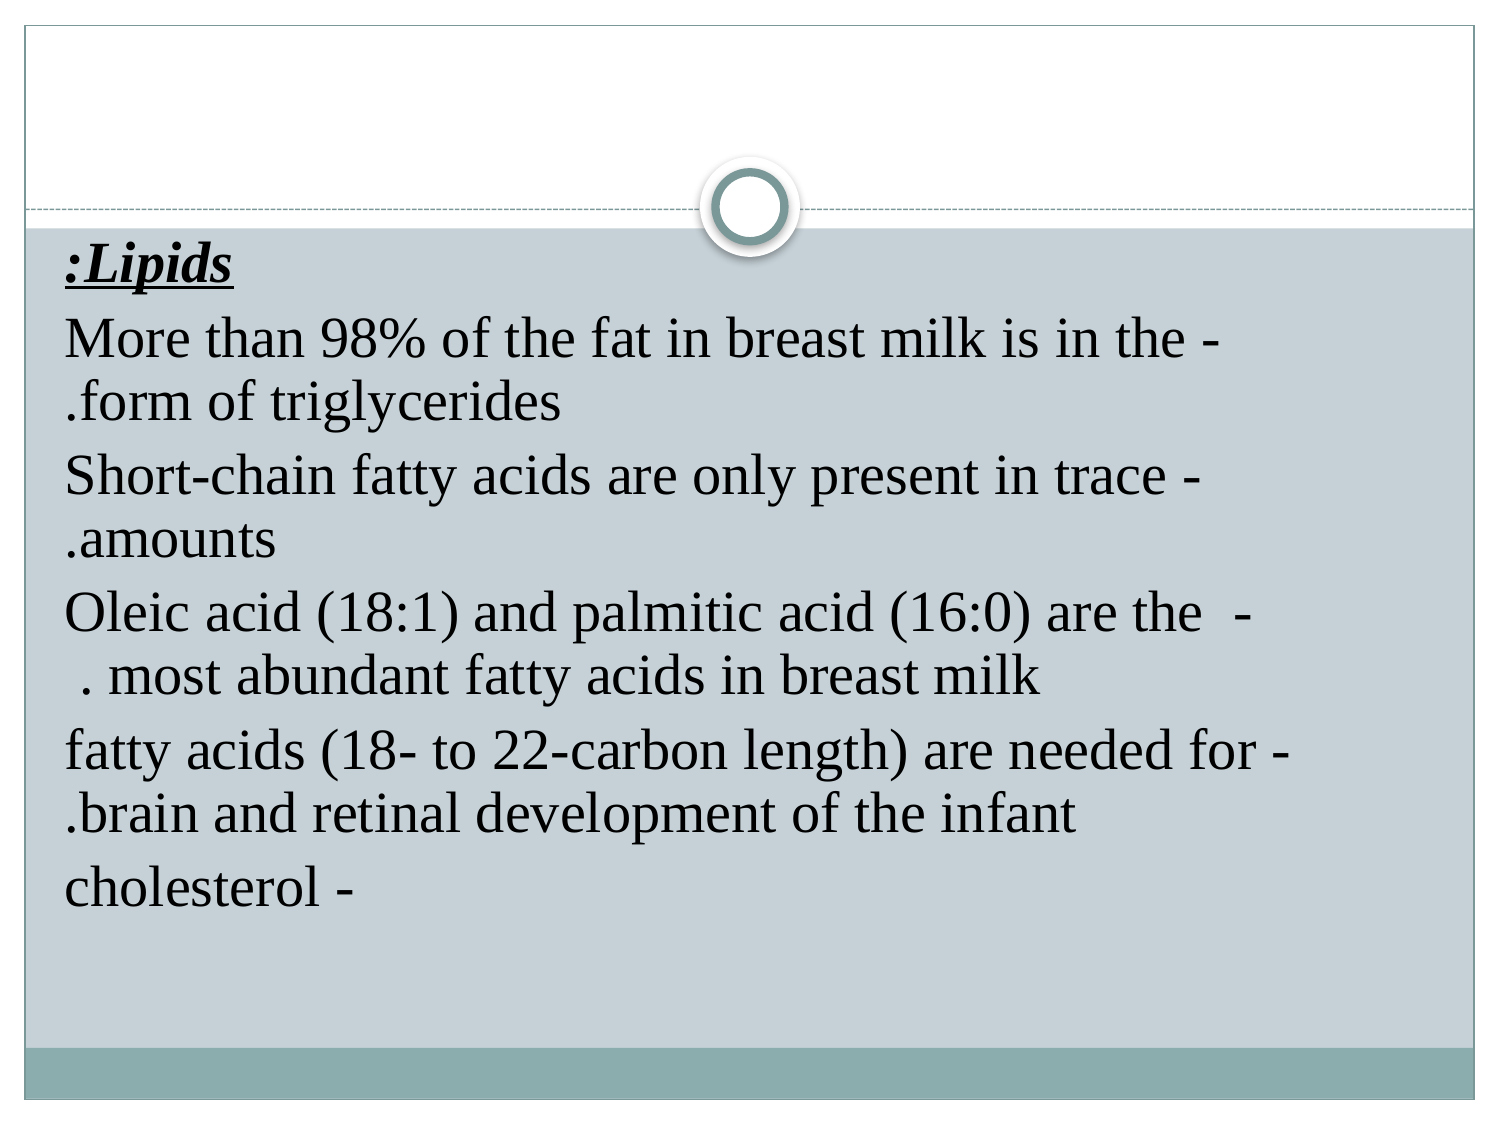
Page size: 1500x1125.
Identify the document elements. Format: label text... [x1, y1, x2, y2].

list Lipids: - More than 98% of the fat in breast milk is in the form of triglycerides. - Short-chain fatty acids are only present in trace amounts. - Oleic acid (18:1) and palmitic acid (16:0) are the most abundant fatty acids in breast milk . - fatty acids (18- to 22-carbon length) are needed for brain and retinal development of the infant. - cholesterol [50, 224, 1363, 1125]
